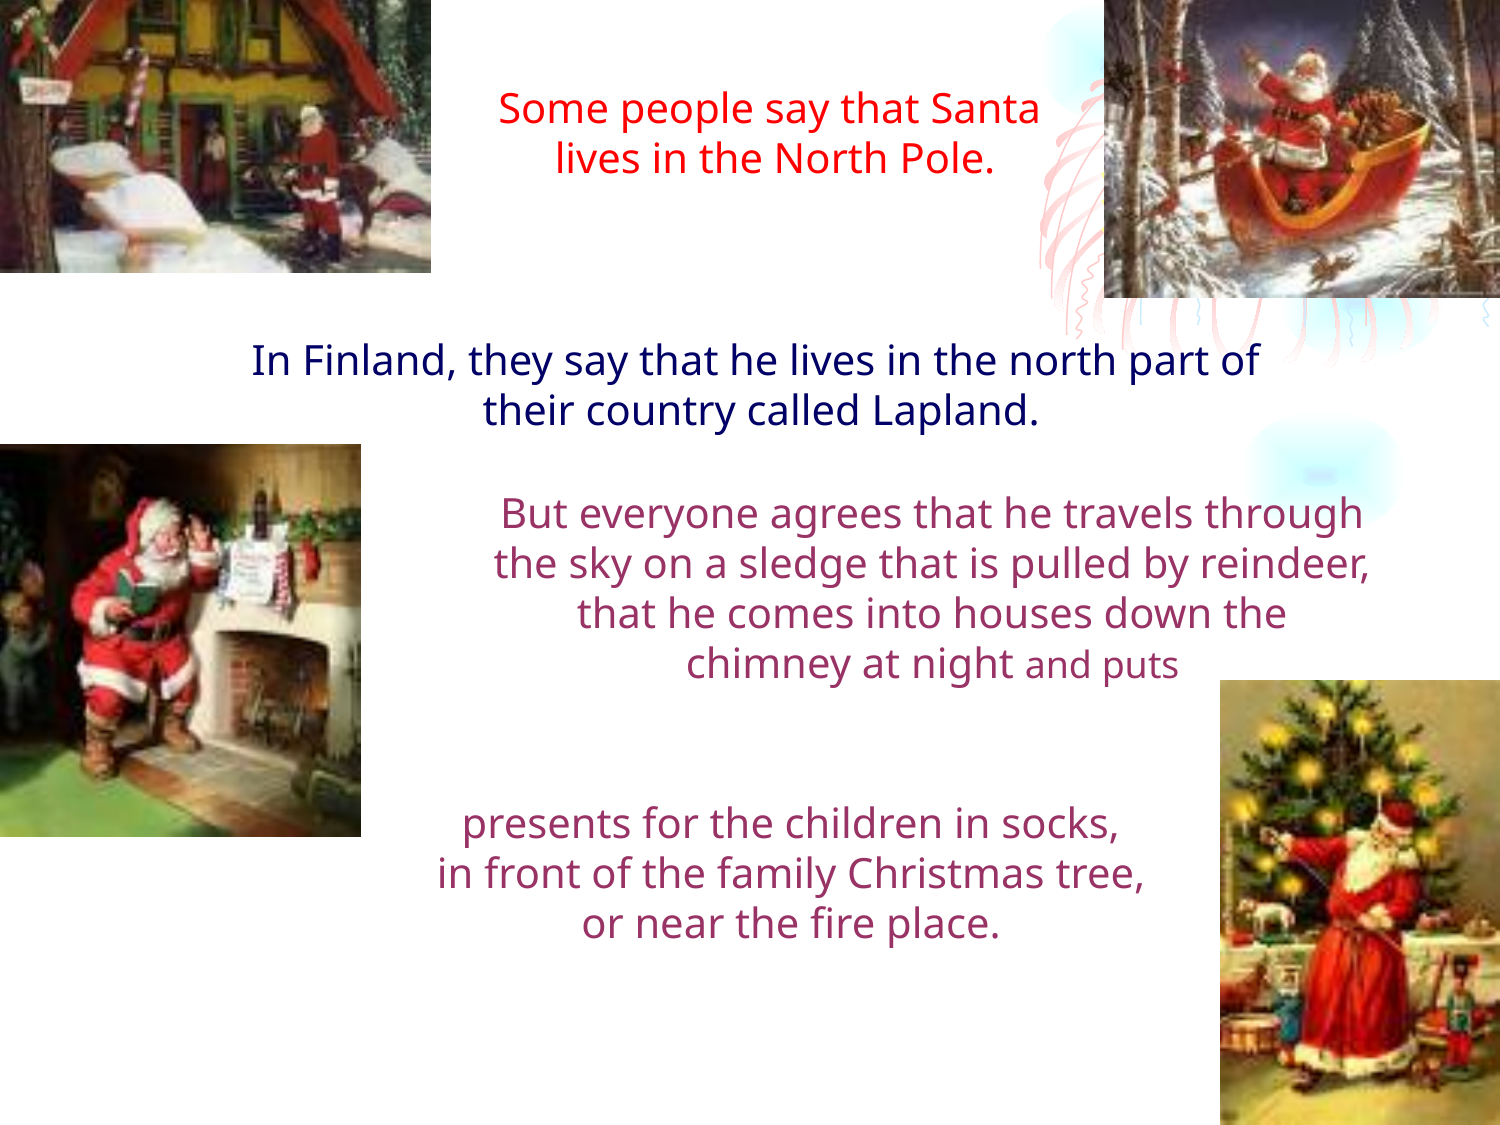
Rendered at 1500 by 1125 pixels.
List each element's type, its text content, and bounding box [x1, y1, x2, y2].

picture [0, 0, 432, 273]
text_box But everyone agrees that he travels through the sky on a sledge that is pulled by reindeer, that he comes into houses down the chimney at night and puts [478, 479, 1397, 695]
text_box Some people say that Santa lives in the North Pole. [483, 74, 1067, 189]
picture [0, 444, 361, 837]
picture [1220, 680, 1500, 1125]
picture [1104, 0, 1500, 299]
text_box presents for the children in socks, in front of the family Christmas tree, or near the fire place. [421, 739, 1171, 955]
text_box In Finland, they say that he lives in the north part of their country called Lapland. [236, 326, 1286, 441]
